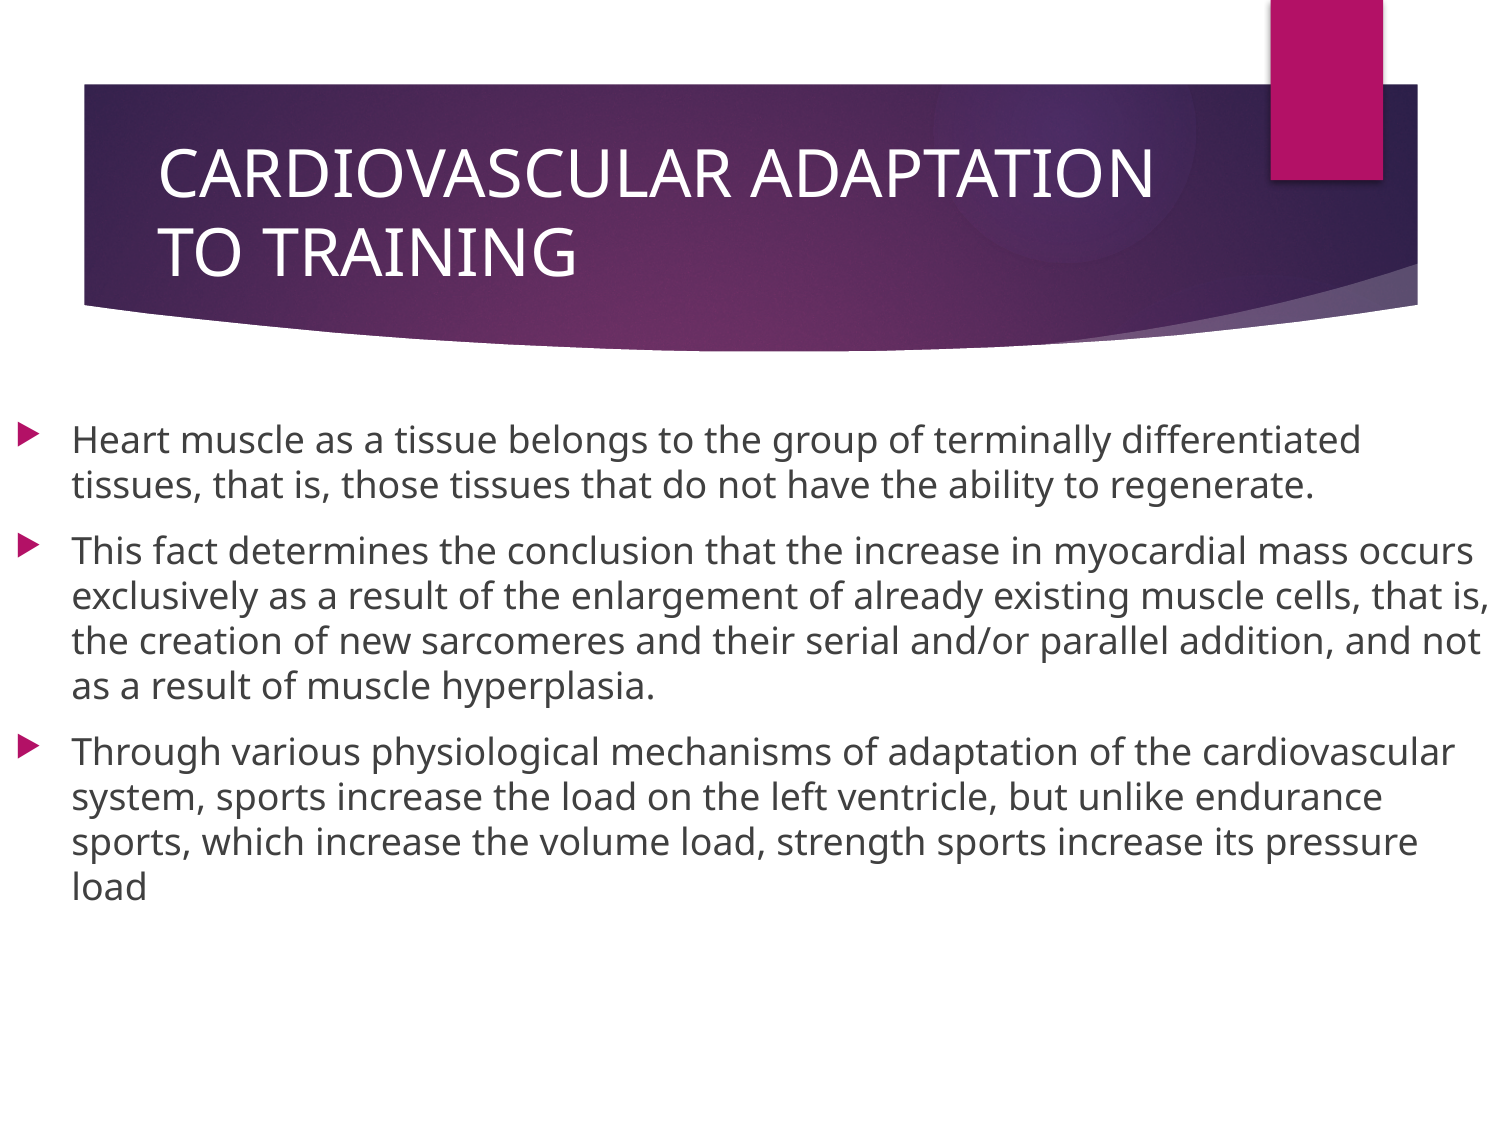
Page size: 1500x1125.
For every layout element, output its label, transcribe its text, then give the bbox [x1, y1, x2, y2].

title CARDIOVASCULAR ADAPTATION TO TRAINING [142, 152, 1183, 269]
list Heart muscle as a tissue belongs to the group of terminally differentiated tissues, that is, those tissues that do not have the ability to regenerate. This fact determines the conclusion that the increase in myocardial mass occurs exclusively as a result of the enlargement of already existing muscle cells, that is, the creation of new sarcomeres and their serial and/or parallel addition, and not as a result of muscle hyperplasia. Through various physiological mechanisms of adaptation of the cardiovascular system, sports increase the load on the left ventricle, but unlike endurance sports, which increase the volume load, strength sports increase its pressure load [0, 408, 1500, 1106]
